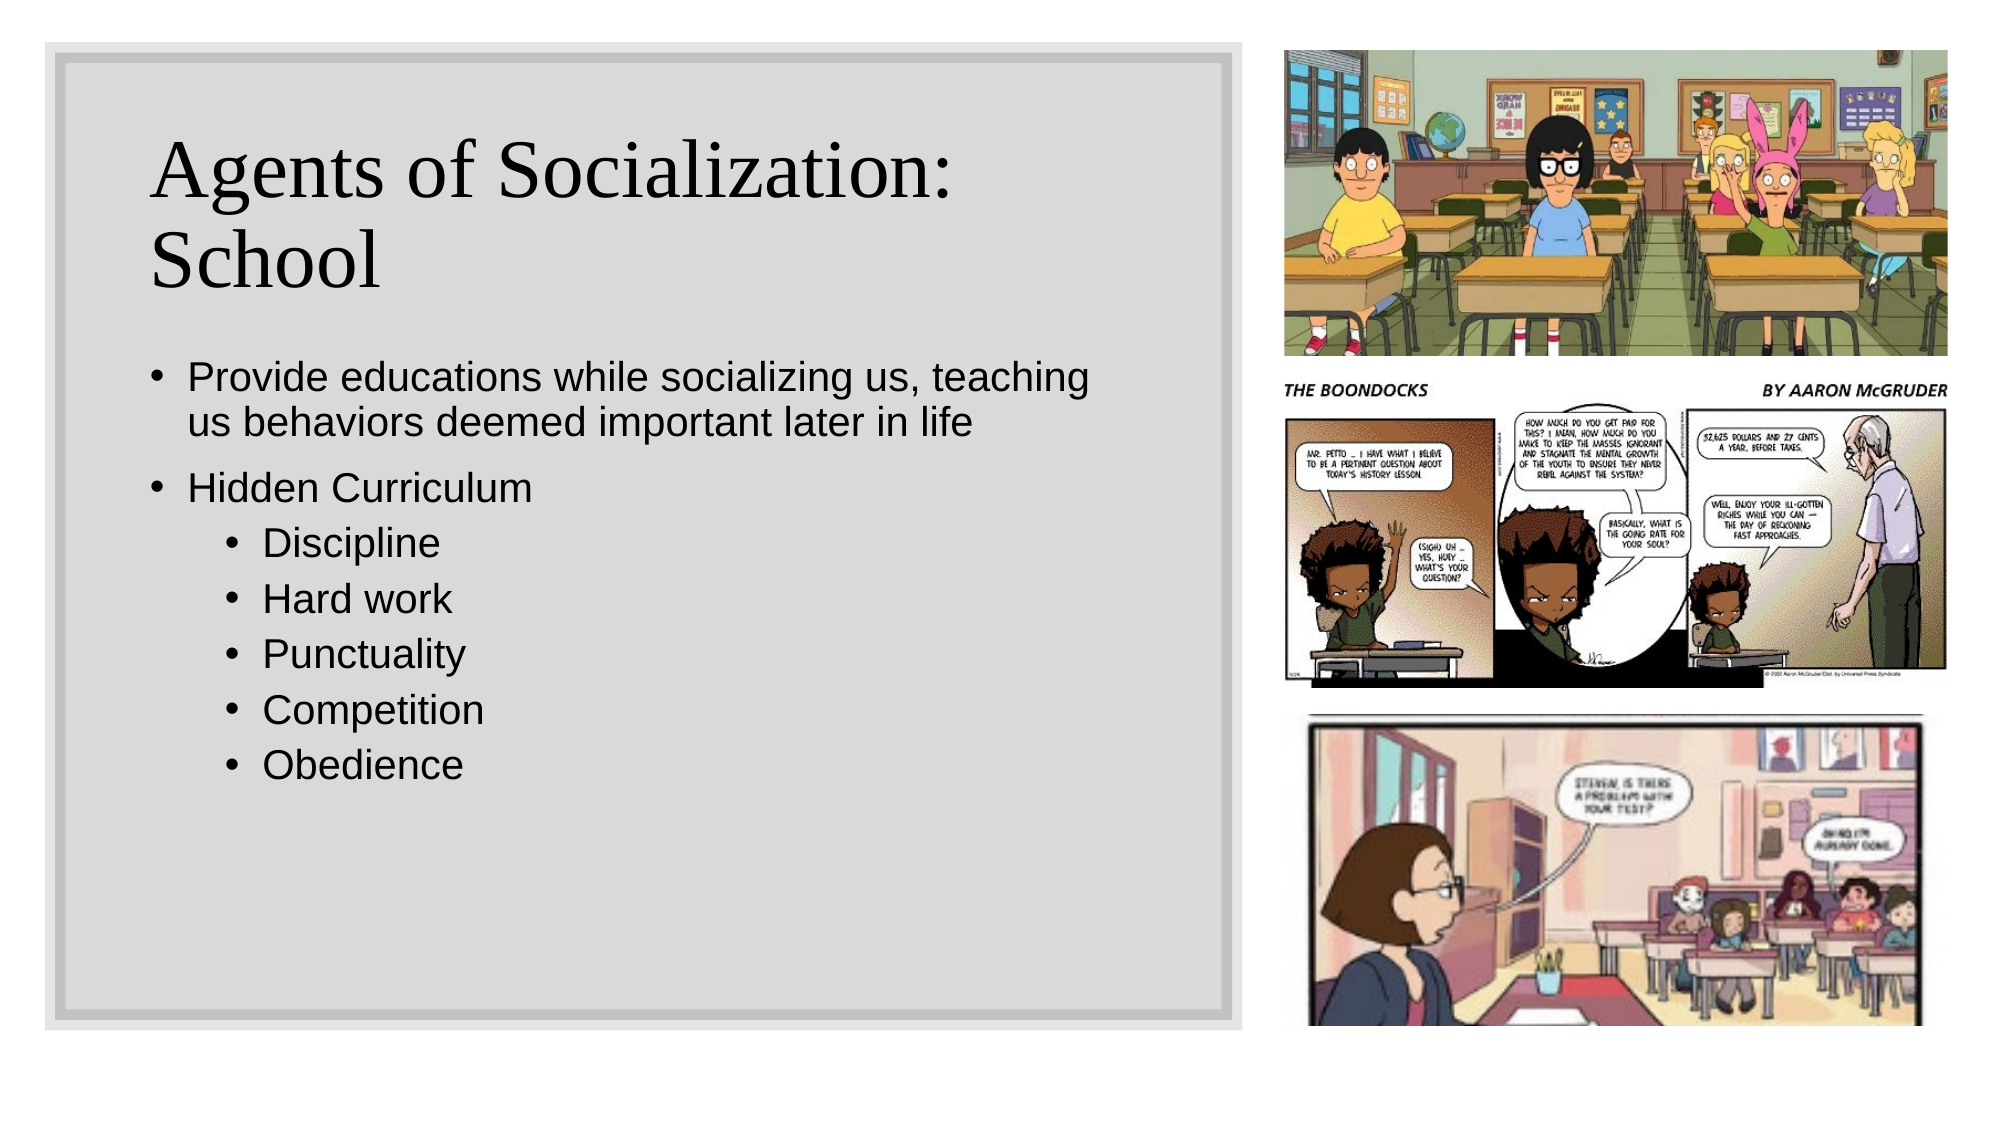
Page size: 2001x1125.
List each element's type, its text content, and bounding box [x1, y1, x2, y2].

list Provide educations while socializing us, teaching us behaviors deemed important later in life Hidden Curriculum Discipline Hard work Punctuality Competition Obedience [134, 348, 1153, 943]
title Agents of Socialization: School [134, 105, 1153, 326]
text_box [54, 52, 1233, 1021]
picture [1284, 50, 1948, 356]
picture [1284, 382, 1948, 688]
picture [1284, 714, 1948, 1026]
